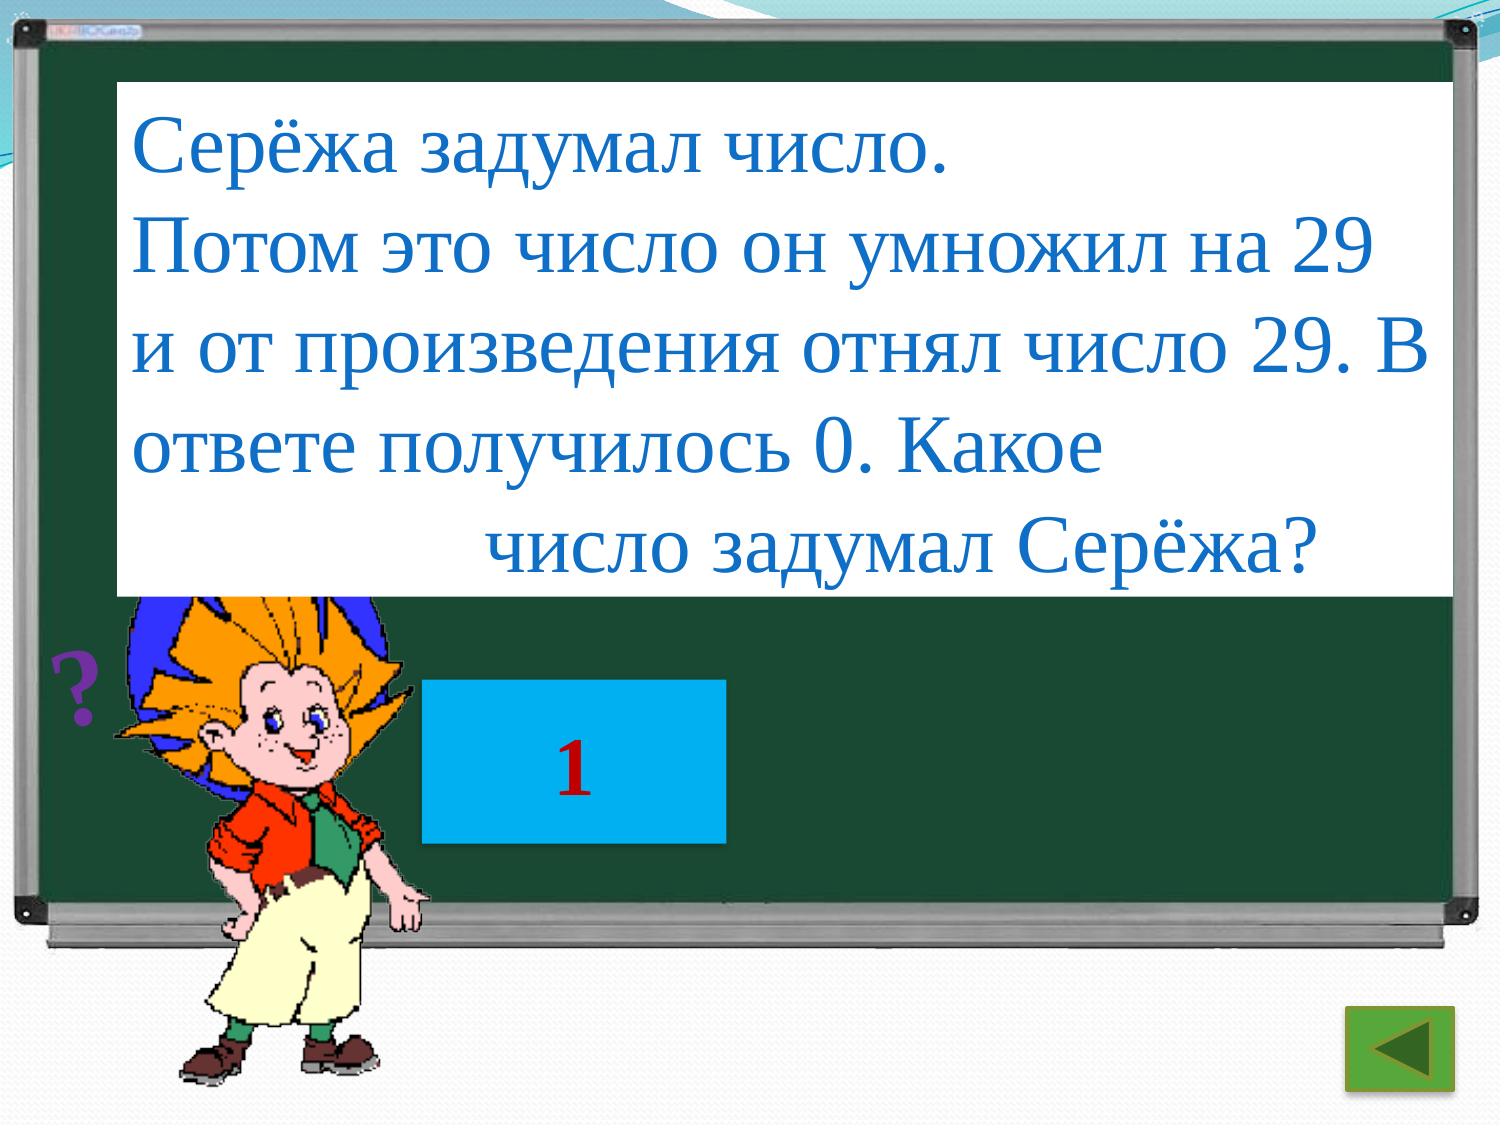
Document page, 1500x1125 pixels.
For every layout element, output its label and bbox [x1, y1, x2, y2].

text_box [34, 351, 500, 1091]
text_box [1345, 1006, 1455, 1092]
picture [0, 0, 1500, 986]
picture [560, 741, 590, 794]
